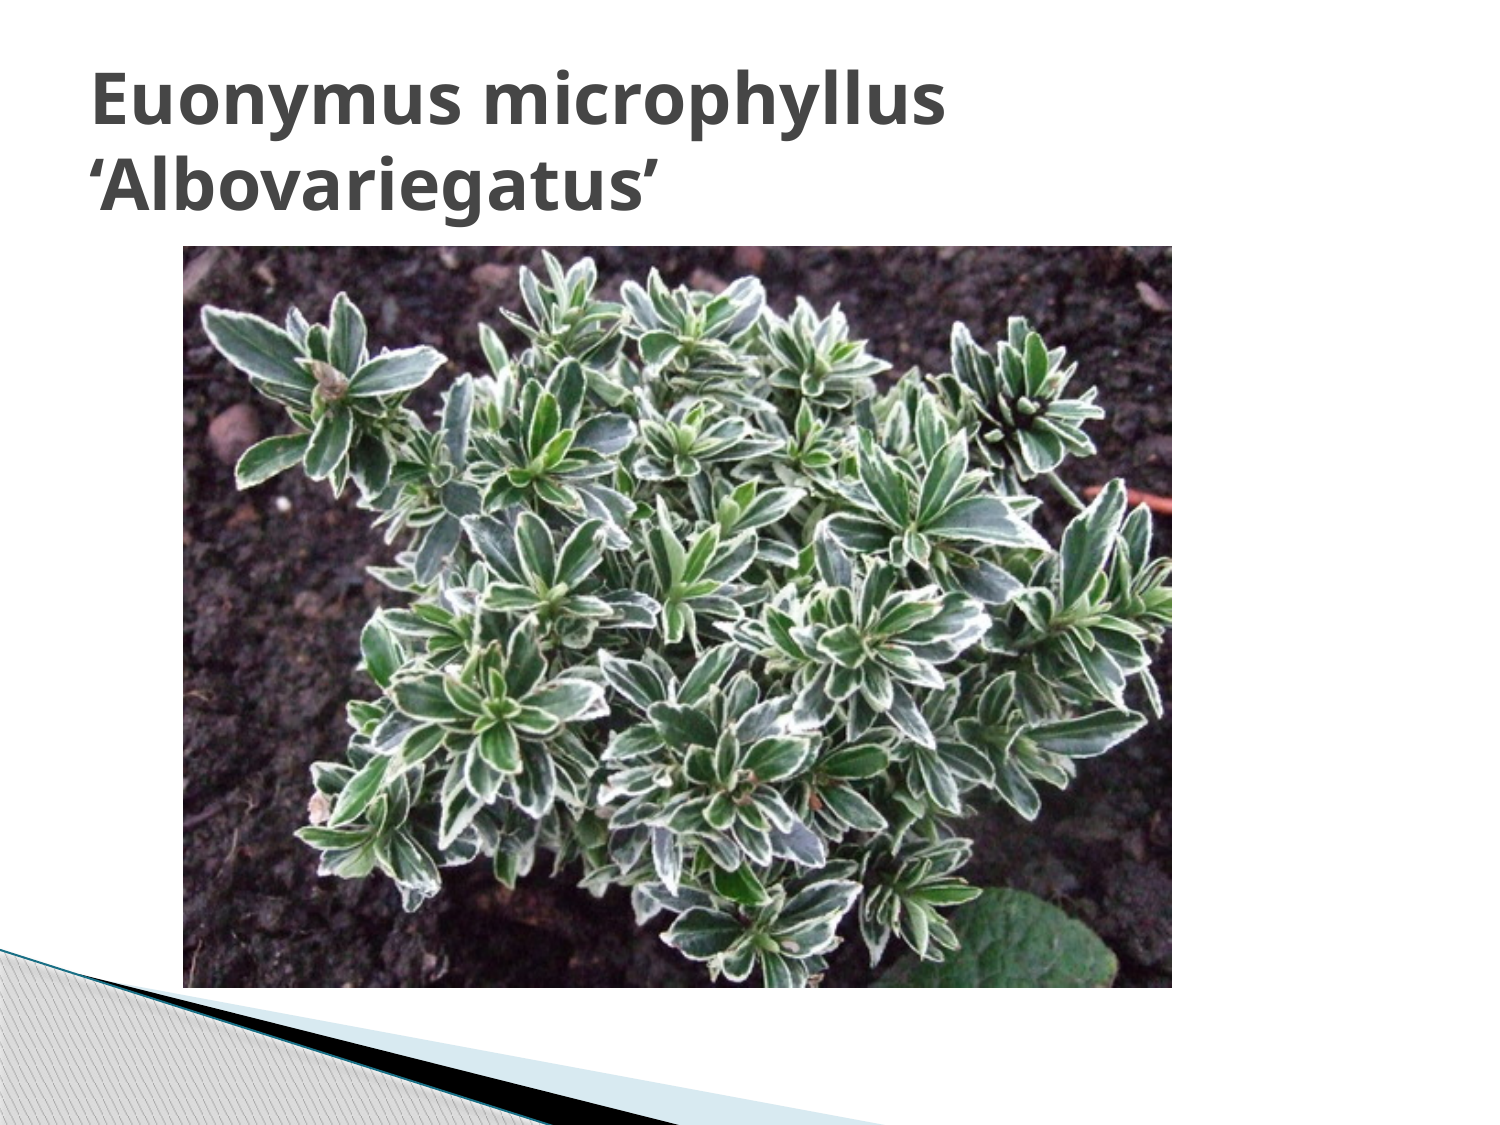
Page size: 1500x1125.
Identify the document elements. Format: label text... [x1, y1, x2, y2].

title Euonymus microphyllus ‘Albovariegatus’ [75, 45, 1425, 233]
picture [182, 245, 1173, 988]
